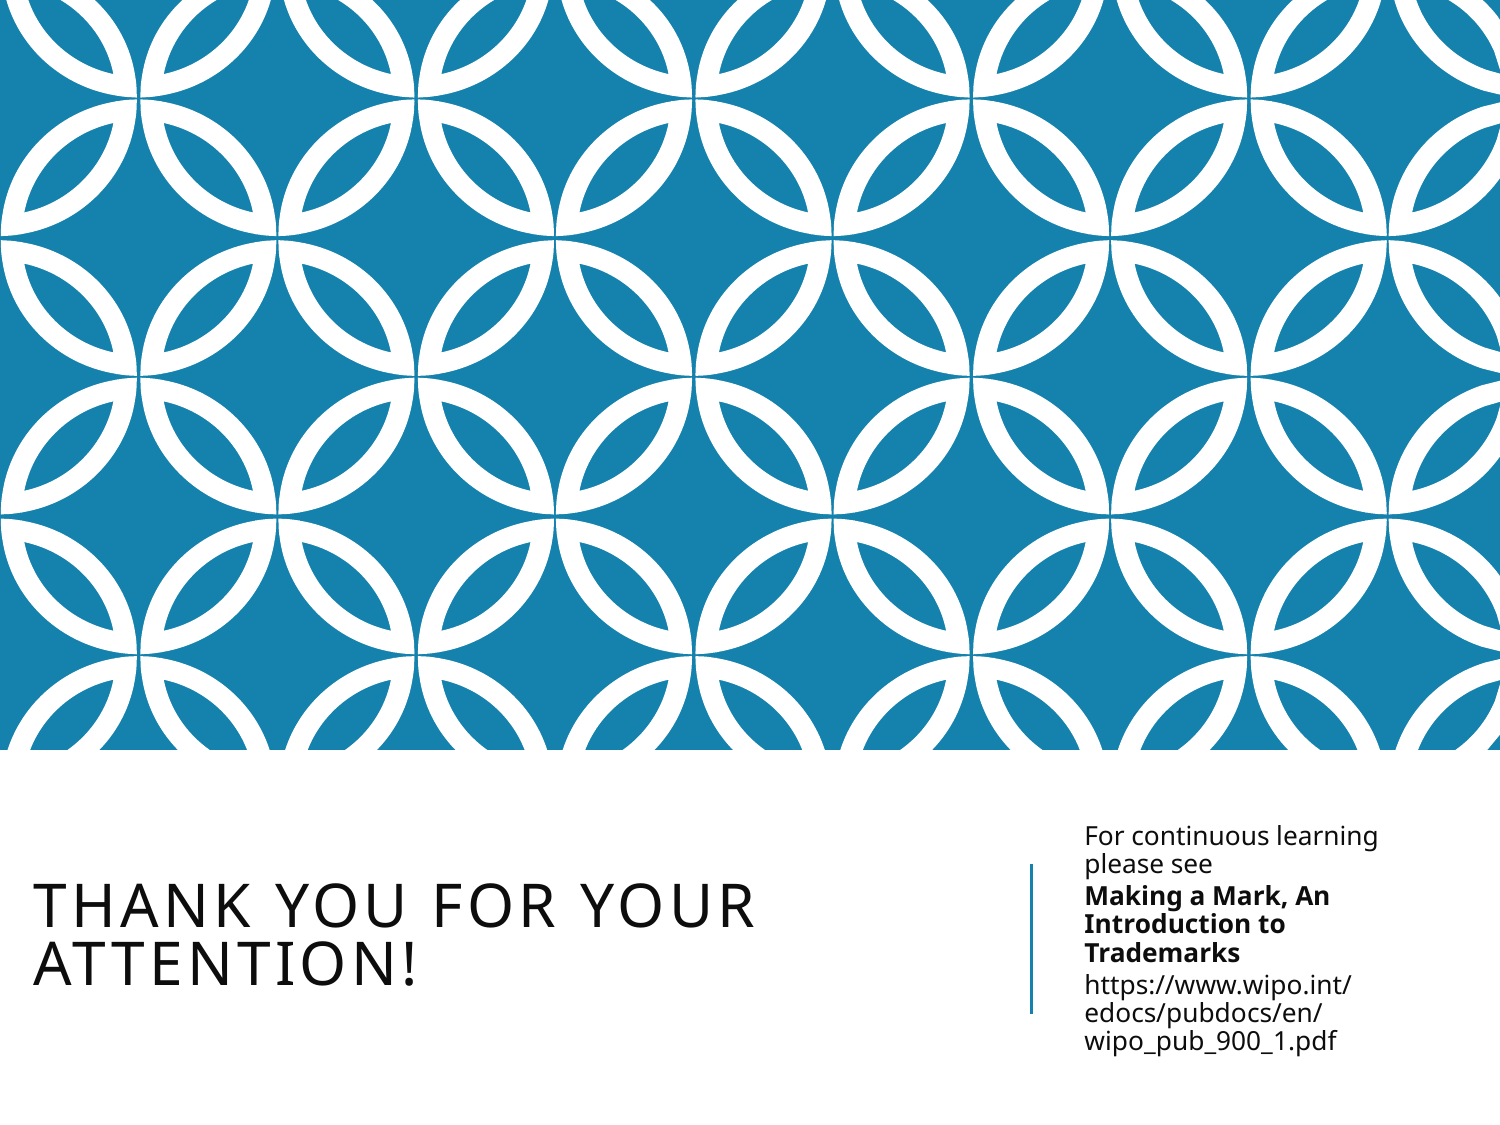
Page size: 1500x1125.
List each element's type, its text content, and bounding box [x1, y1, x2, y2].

subtitle For continuous learning please see Making a Mark, An Introduction to Trademarks https://www.wipo.int/edocs/pubdocs/en/wipo_pub_900_1.pdf [1069, 814, 1444, 1064]
title Thank you for your attention! [18, 872, 1006, 1006]
